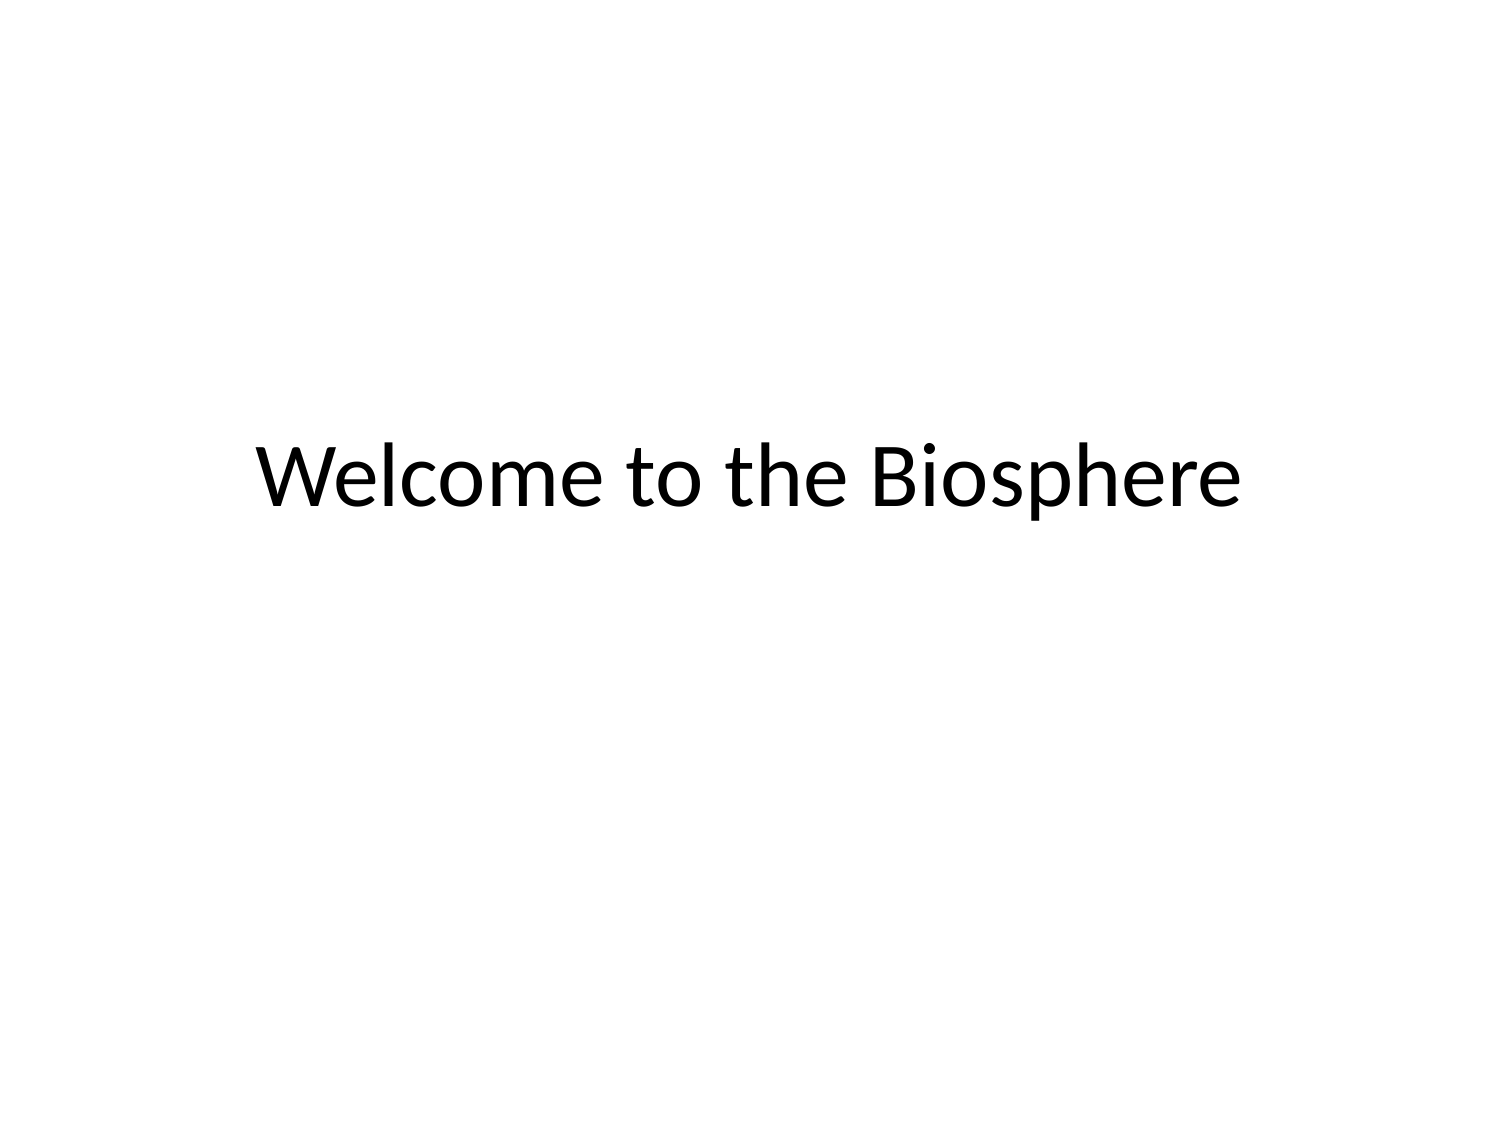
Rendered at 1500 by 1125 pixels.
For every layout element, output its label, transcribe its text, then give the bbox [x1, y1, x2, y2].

title Welcome to the Biosphere [112, 349, 1388, 591]
